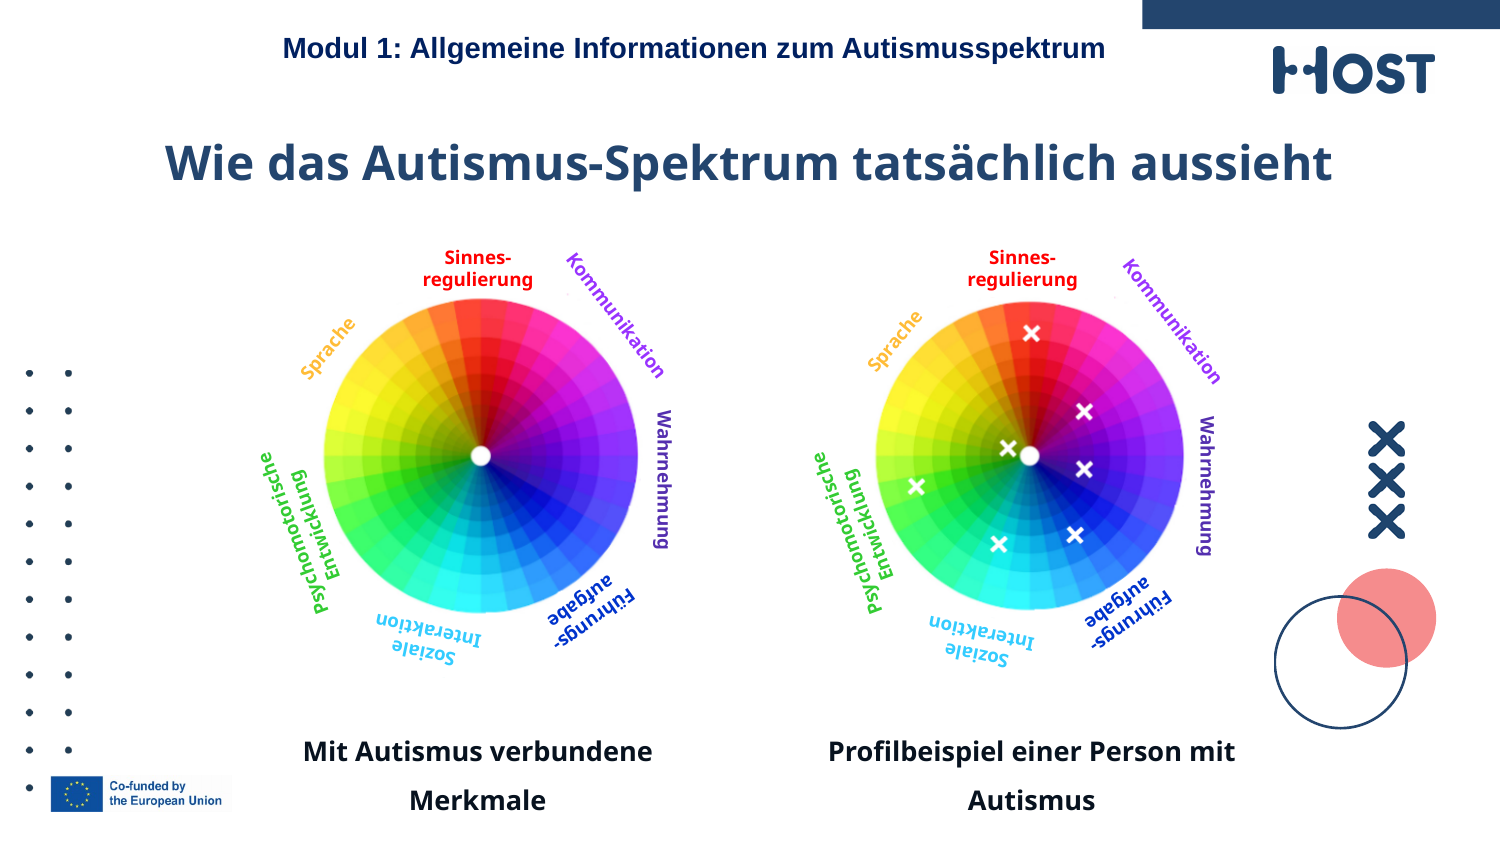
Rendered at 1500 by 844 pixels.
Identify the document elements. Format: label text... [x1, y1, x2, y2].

text_box Profilbeispiel einer Person mit Autismus [749, 710, 1314, 823]
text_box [217, 198, 1274, 711]
picture [1273, 46, 1435, 94]
text_box Mit Autismus verbundene Merkmale [266, 719, 689, 823]
text_box Modul 1: Allgemeine Informationen zum Autismusspektrum [267, 10, 1135, 68]
text_box Wie das Autismus-Spektrum tatsächlich aussieht [103, 125, 1396, 198]
picture [1368, 421, 1405, 539]
picture [0, 370, 233, 812]
